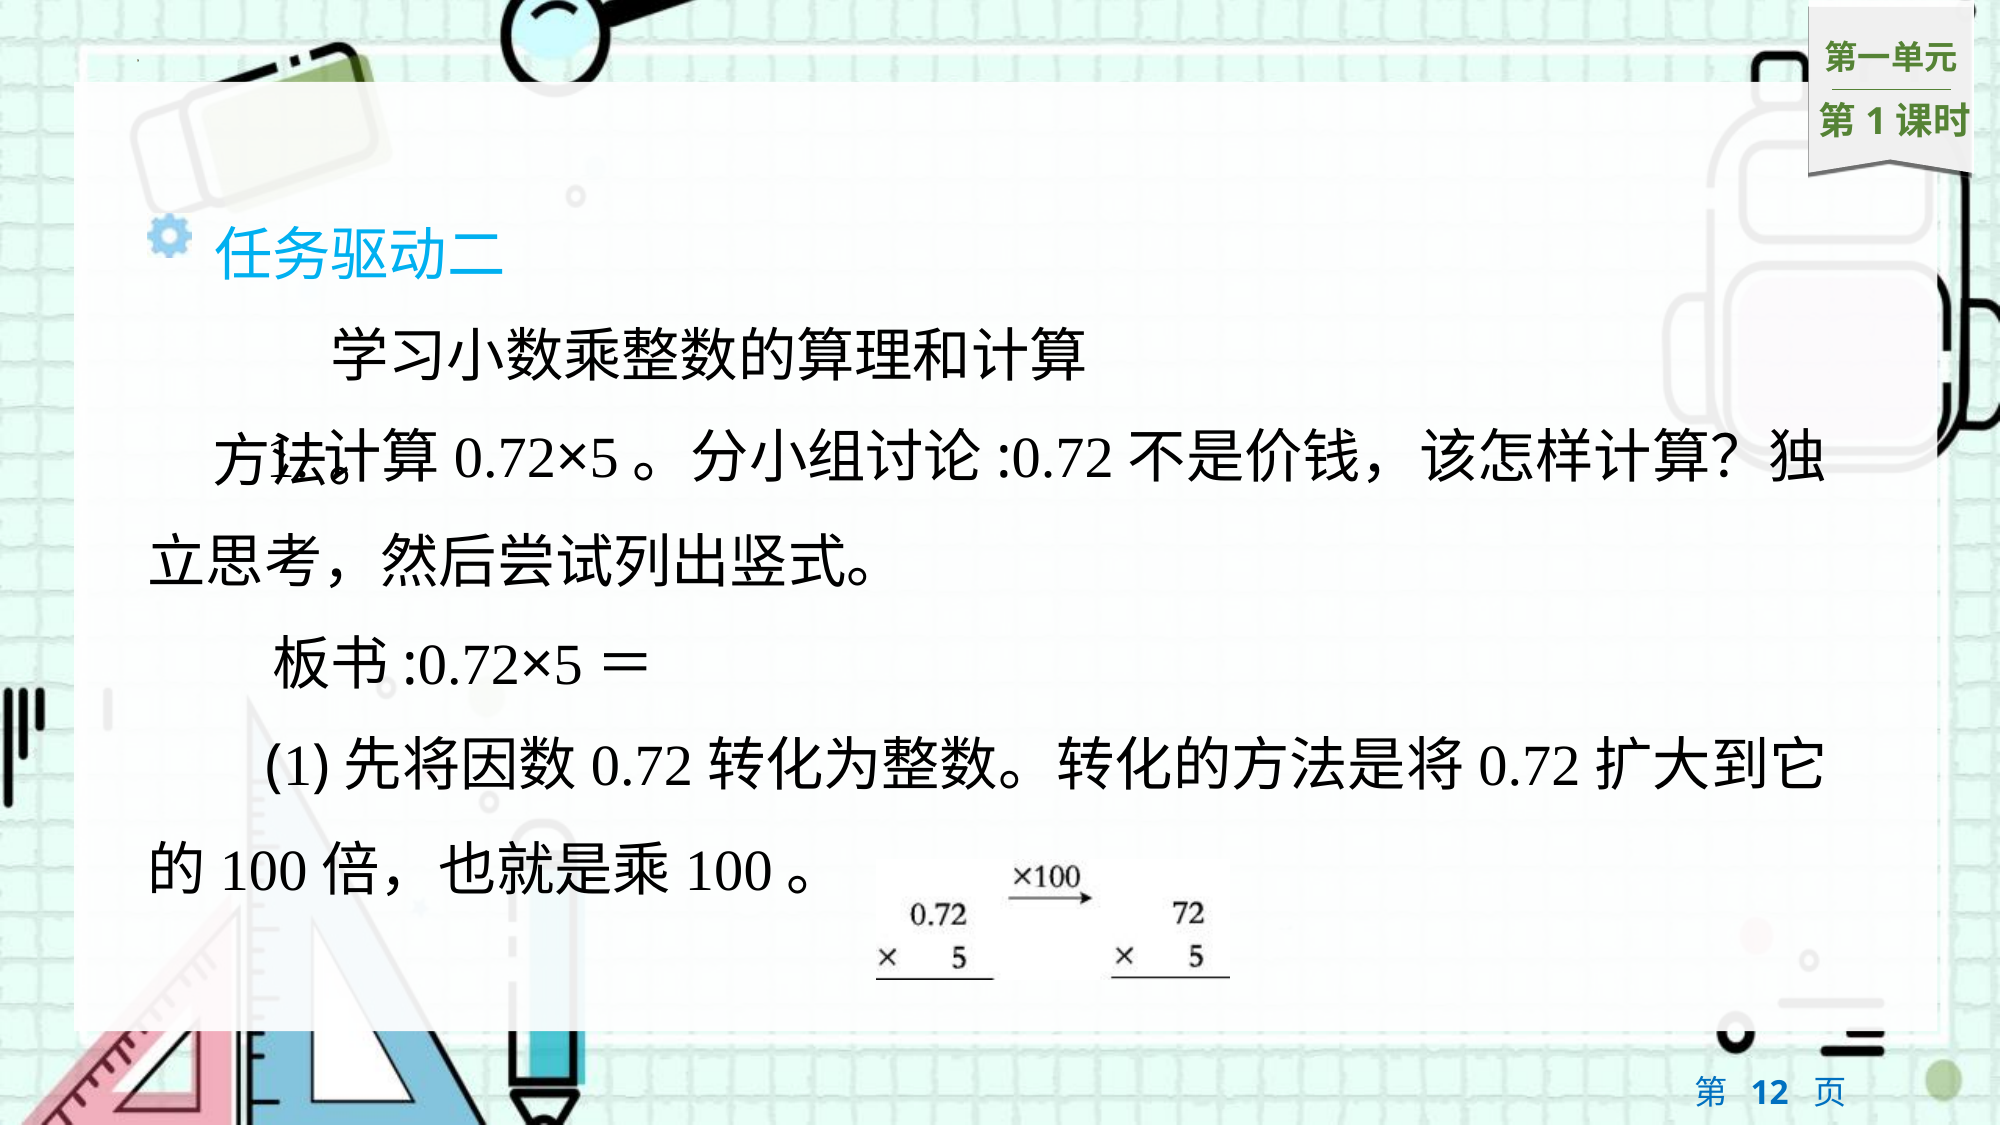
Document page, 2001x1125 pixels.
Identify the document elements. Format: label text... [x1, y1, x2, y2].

text_box 任务驱动二 [143, 182, 506, 288]
text_box (1)先将因数0.72转化为整数。转化的方法是将0.72扩大到它的100倍，也就是乘100。 [147, 692, 1853, 903]
picture [876, 859, 1230, 980]
picture [0, 0, 2000, 1125]
text_box 板书:0.72×5＝ [155, 591, 656, 692]
text_box 1.计算0.72×5。分小组讨论:0.72不是价钱，该怎样计算？独立思考，然后尝试列出竖式。 [147, 384, 1853, 595]
text_box 学习小数乘整数的算理和计算方法。 [212, 283, 1145, 384]
picture [147, 212, 192, 258]
picture [1938, 168, 1971, 176]
